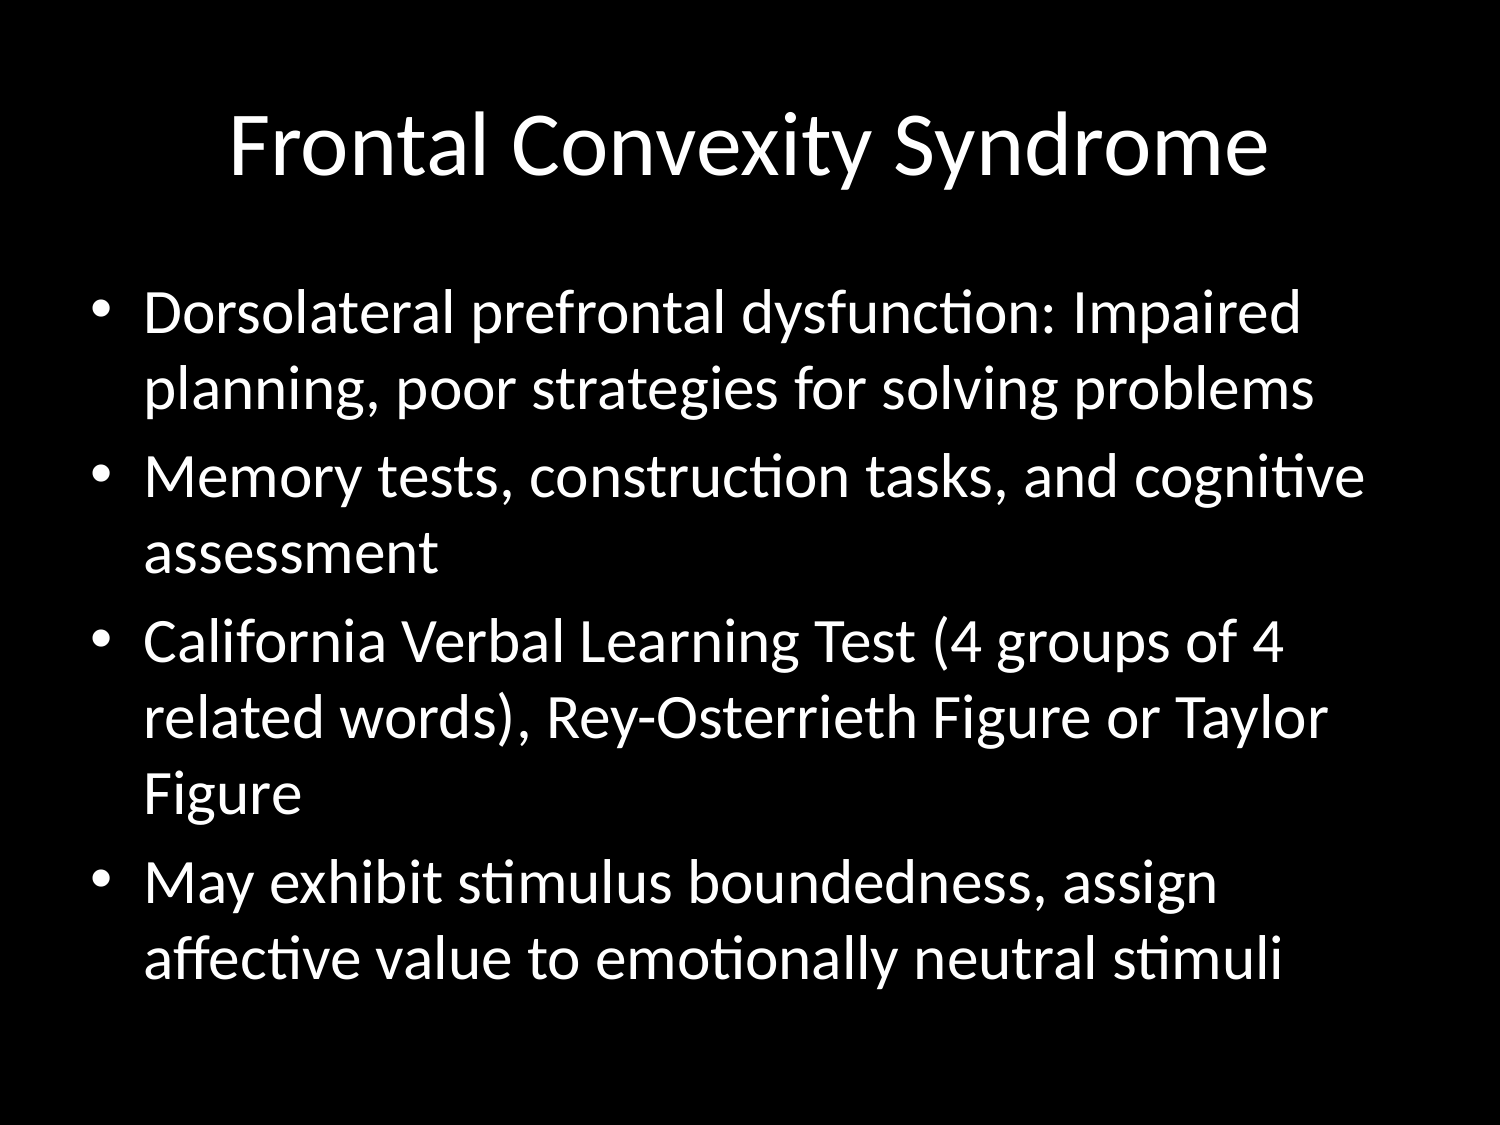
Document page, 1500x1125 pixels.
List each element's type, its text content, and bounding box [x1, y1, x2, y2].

title Frontal Convexity Syndrome [75, 45, 1425, 233]
list Dorsolateral prefrontal dysfunction: Impaired planning, poor strategies for solving problems Memory tests, construction tasks, and cognitive assessment California Verbal Learning Test (4 groups of 4 related words), Rey-Osterrieth Figure or Taylor Figure May exhibit stimulus boundedness, assign affective value to emotionally neutral stimuli [75, 262, 1425, 1005]
